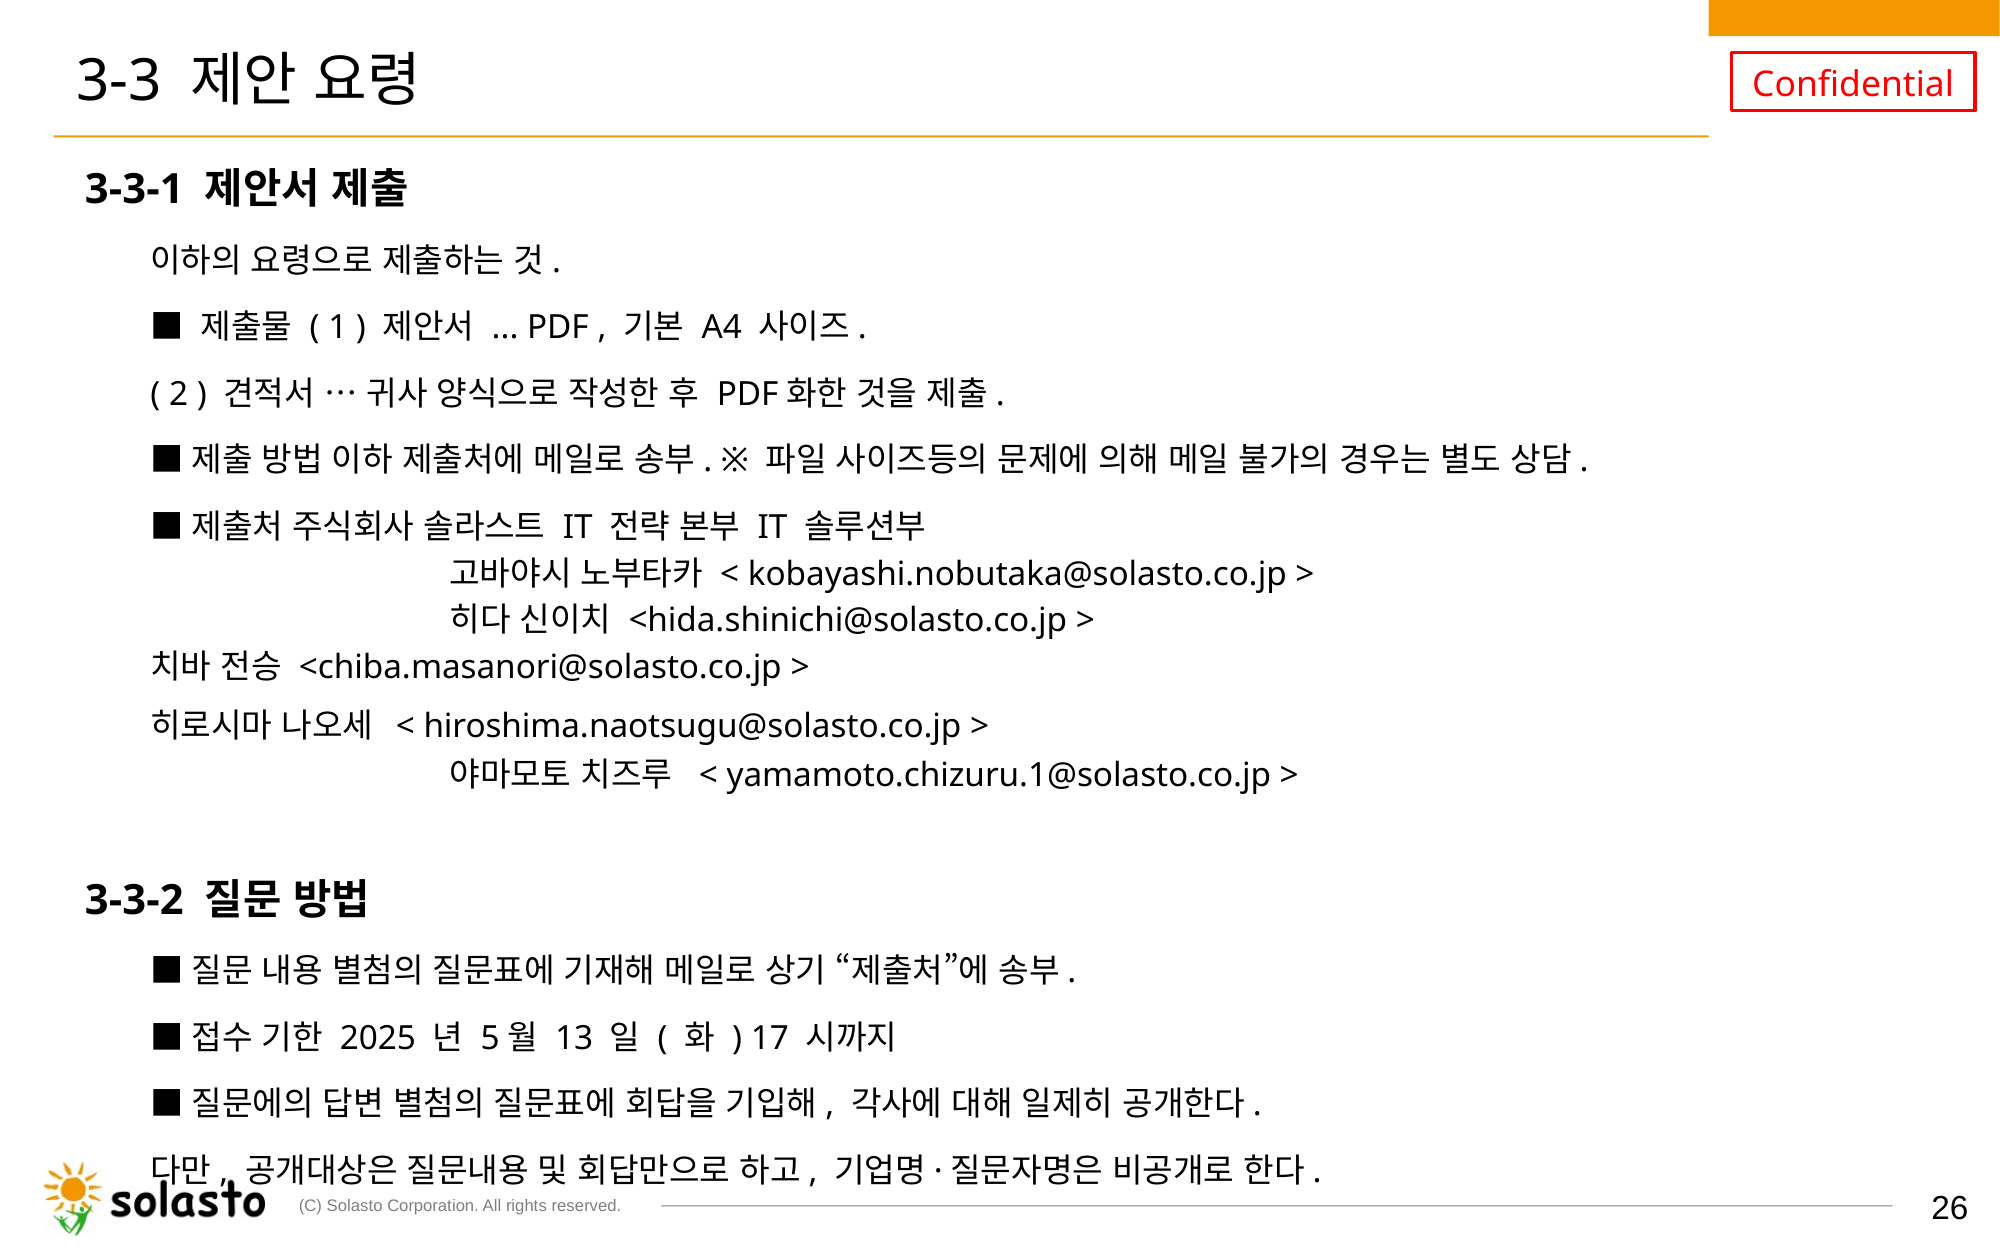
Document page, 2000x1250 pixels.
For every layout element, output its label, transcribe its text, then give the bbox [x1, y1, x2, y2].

title 3-3 제안 요령 [61, 34, 1709, 121]
text_box 3-3-1 제안서 제출 이하의 요령으로 제출하는 것. ■ 제출물 ( 1 ) 제안서 ... PDF , 기본 A4 사이즈. ( 2 ) 견적서 … 귀사 양식으로 작성한 후 PDF화한 것을 제출. ■제출 방법 이하 제출처에 메일로 송부. ※ 파일 사이즈등의 문제에 의해 메일 불가의 경우는 별도 상담. ■제출처 주식회사 솔라스트 IT 전략 본부 IT 솔루션부 고바야시 노부타카 < kobayashi.nobutaka@solasto.co.jp > 히다 신이치 <hida.shinichi@solasto.co.jp > 치바 전승 <chiba.masanori@solasto.co.jp > 히로시마 나오세 < hiroshima.naotsugu@solasto.co.jp > 야마모토 치즈루 < yamamoto.chizuru.1@solasto.co.jp > 3-3-2 질문 방법 ■질문 내용 별첨의 질문표에 기재해 메일로 상기 “제출처”에 송부. ■접수 기한 2025 년 5월 13 일 ( 화 ) 17 시까지 ■질문에의 답변 별첨의 질문표에 회답을 기입해, 각사에 대해 일제히 공개한다. 다만, 공개대상은 질문내용 및 회답만으로 하고, 기업명·질문자명은 비공개로 한다. [69, 129, 1886, 1165]
picture [43, 1161, 265, 1238]
